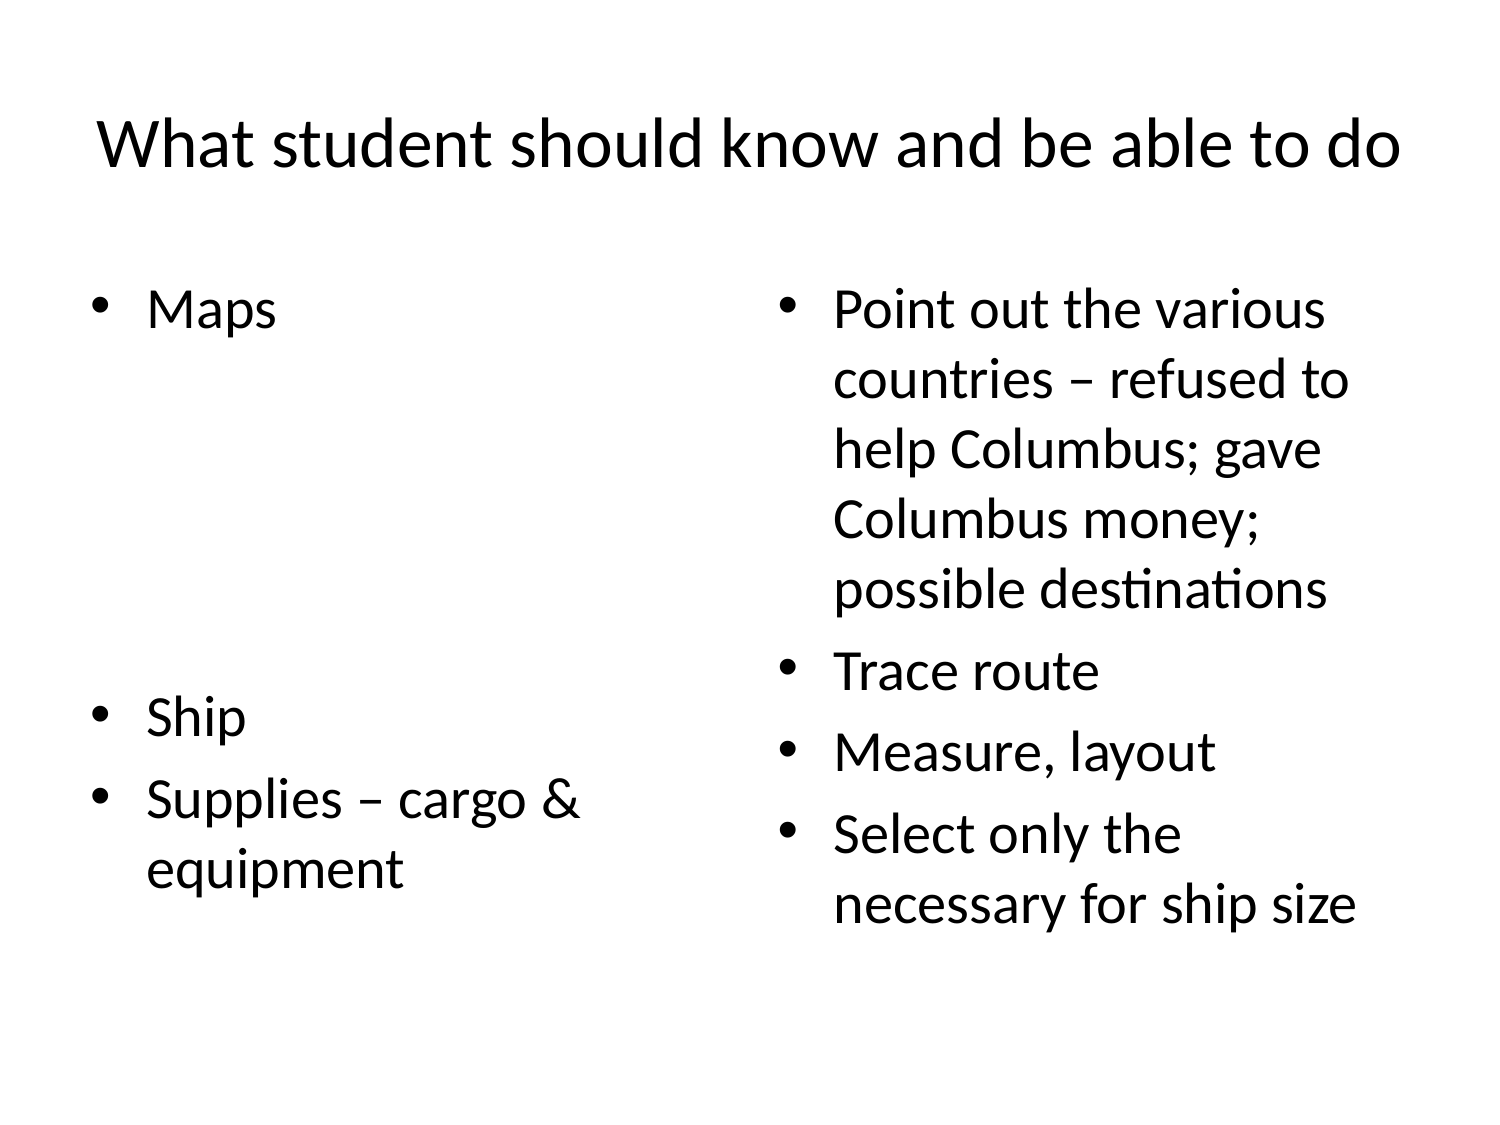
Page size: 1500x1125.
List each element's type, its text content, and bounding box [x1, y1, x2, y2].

list Point out the various countries – refused to help Columbus; gave Columbus money; possible destinations Trace route Measure, layout Select only the necessary for ship size [762, 262, 1425, 1005]
list Maps Ship Supplies – cargo & equipment [75, 262, 738, 1005]
title What student should know and be able to do [75, 45, 1425, 233]
